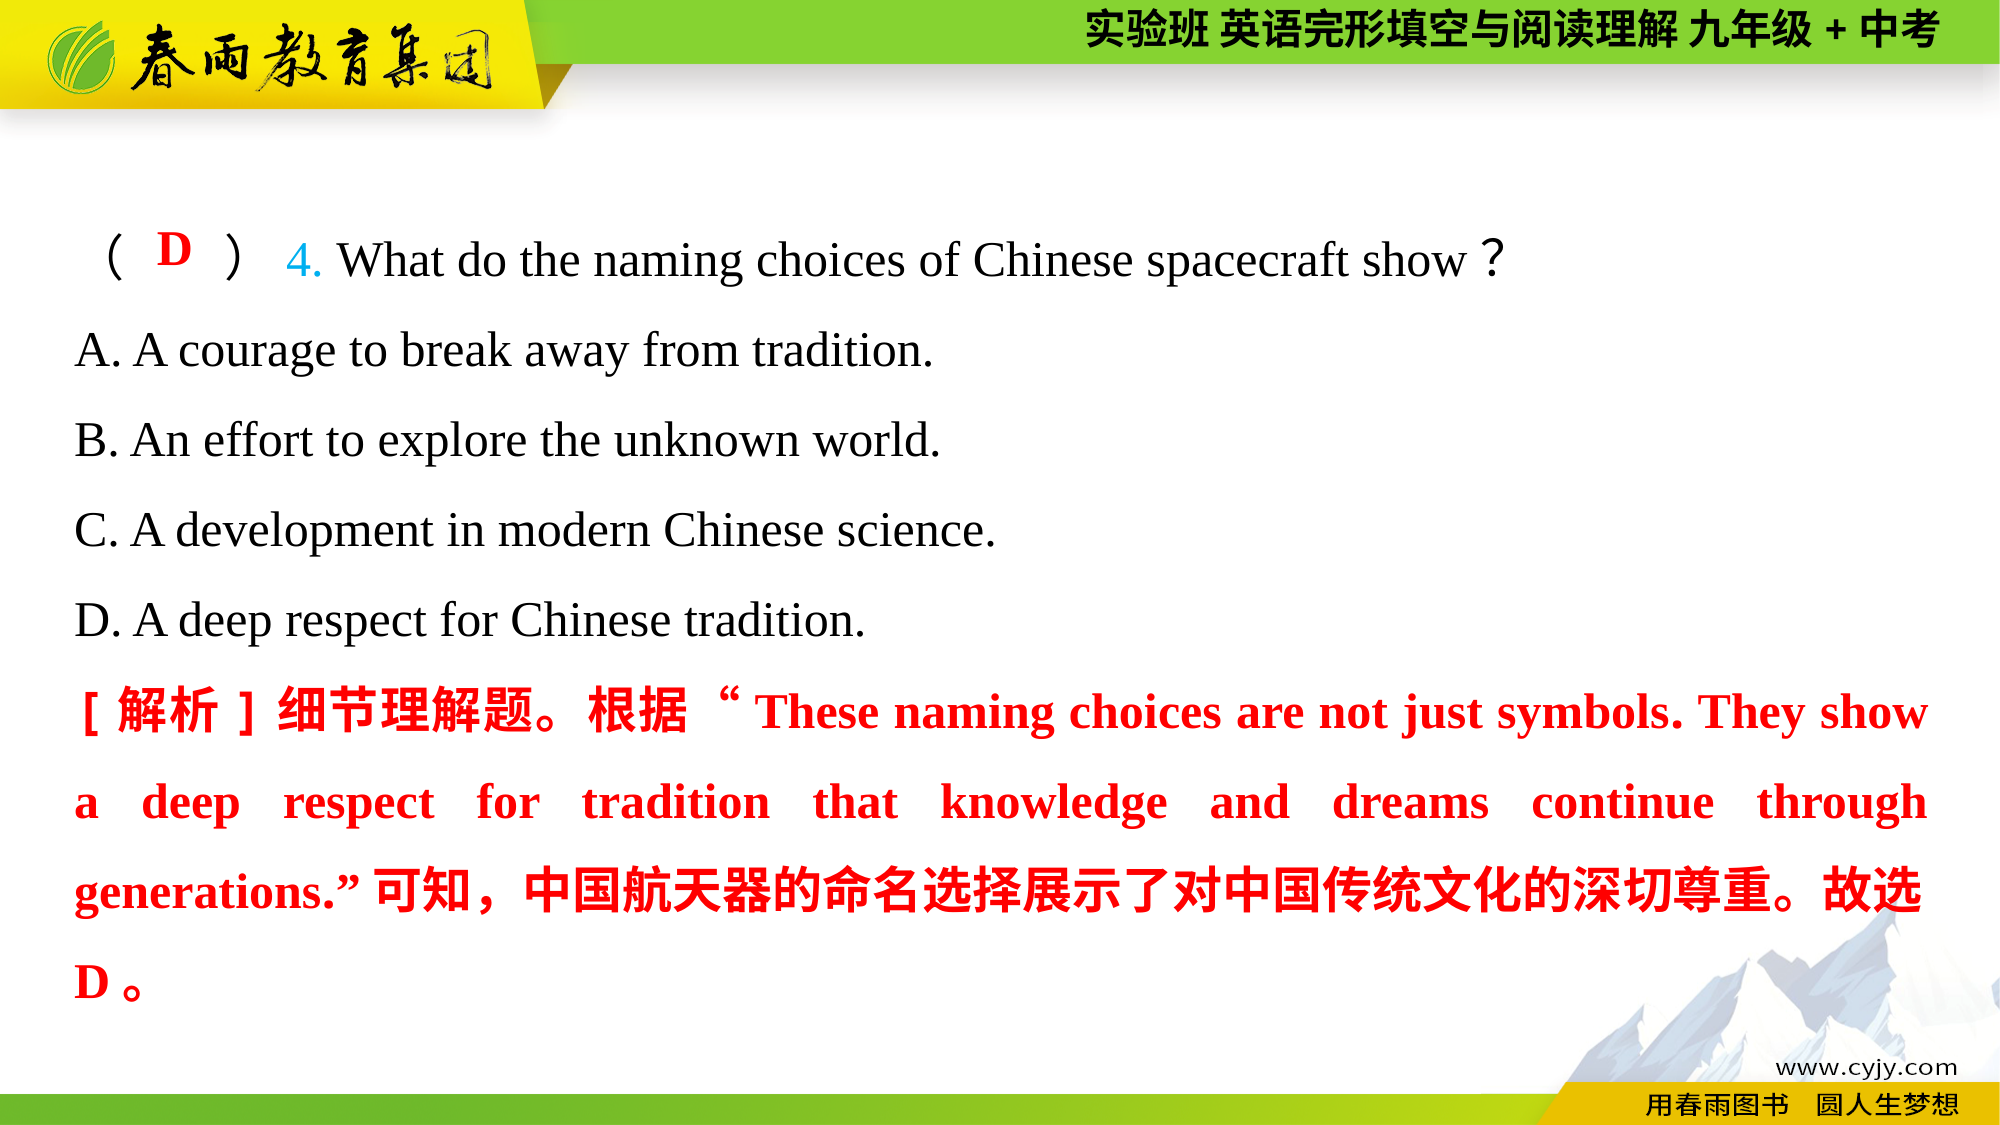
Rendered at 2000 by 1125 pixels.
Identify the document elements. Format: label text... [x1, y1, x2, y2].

text_box D [141, 207, 208, 283]
text_box [解析]细节理解题。根据“These naming choices are not just symbols. They show a deep respect for tradition that knowledge and dreams continue through generations.”可知，中国航天器的命名选择展示了对中国传统文化的深切尊重。故选D。 [59, 659, 1944, 1016]
picture [0, 0, 2000, 1125]
list （ ）4. What do the naming choices of Chinese spacecraft show？ A. A courage to break away from tradition. B. An effort to explore the unknown world. C. A development in modern Chinese science. D. A deep respect for Chinese tradition. [59, 188, 1944, 659]
